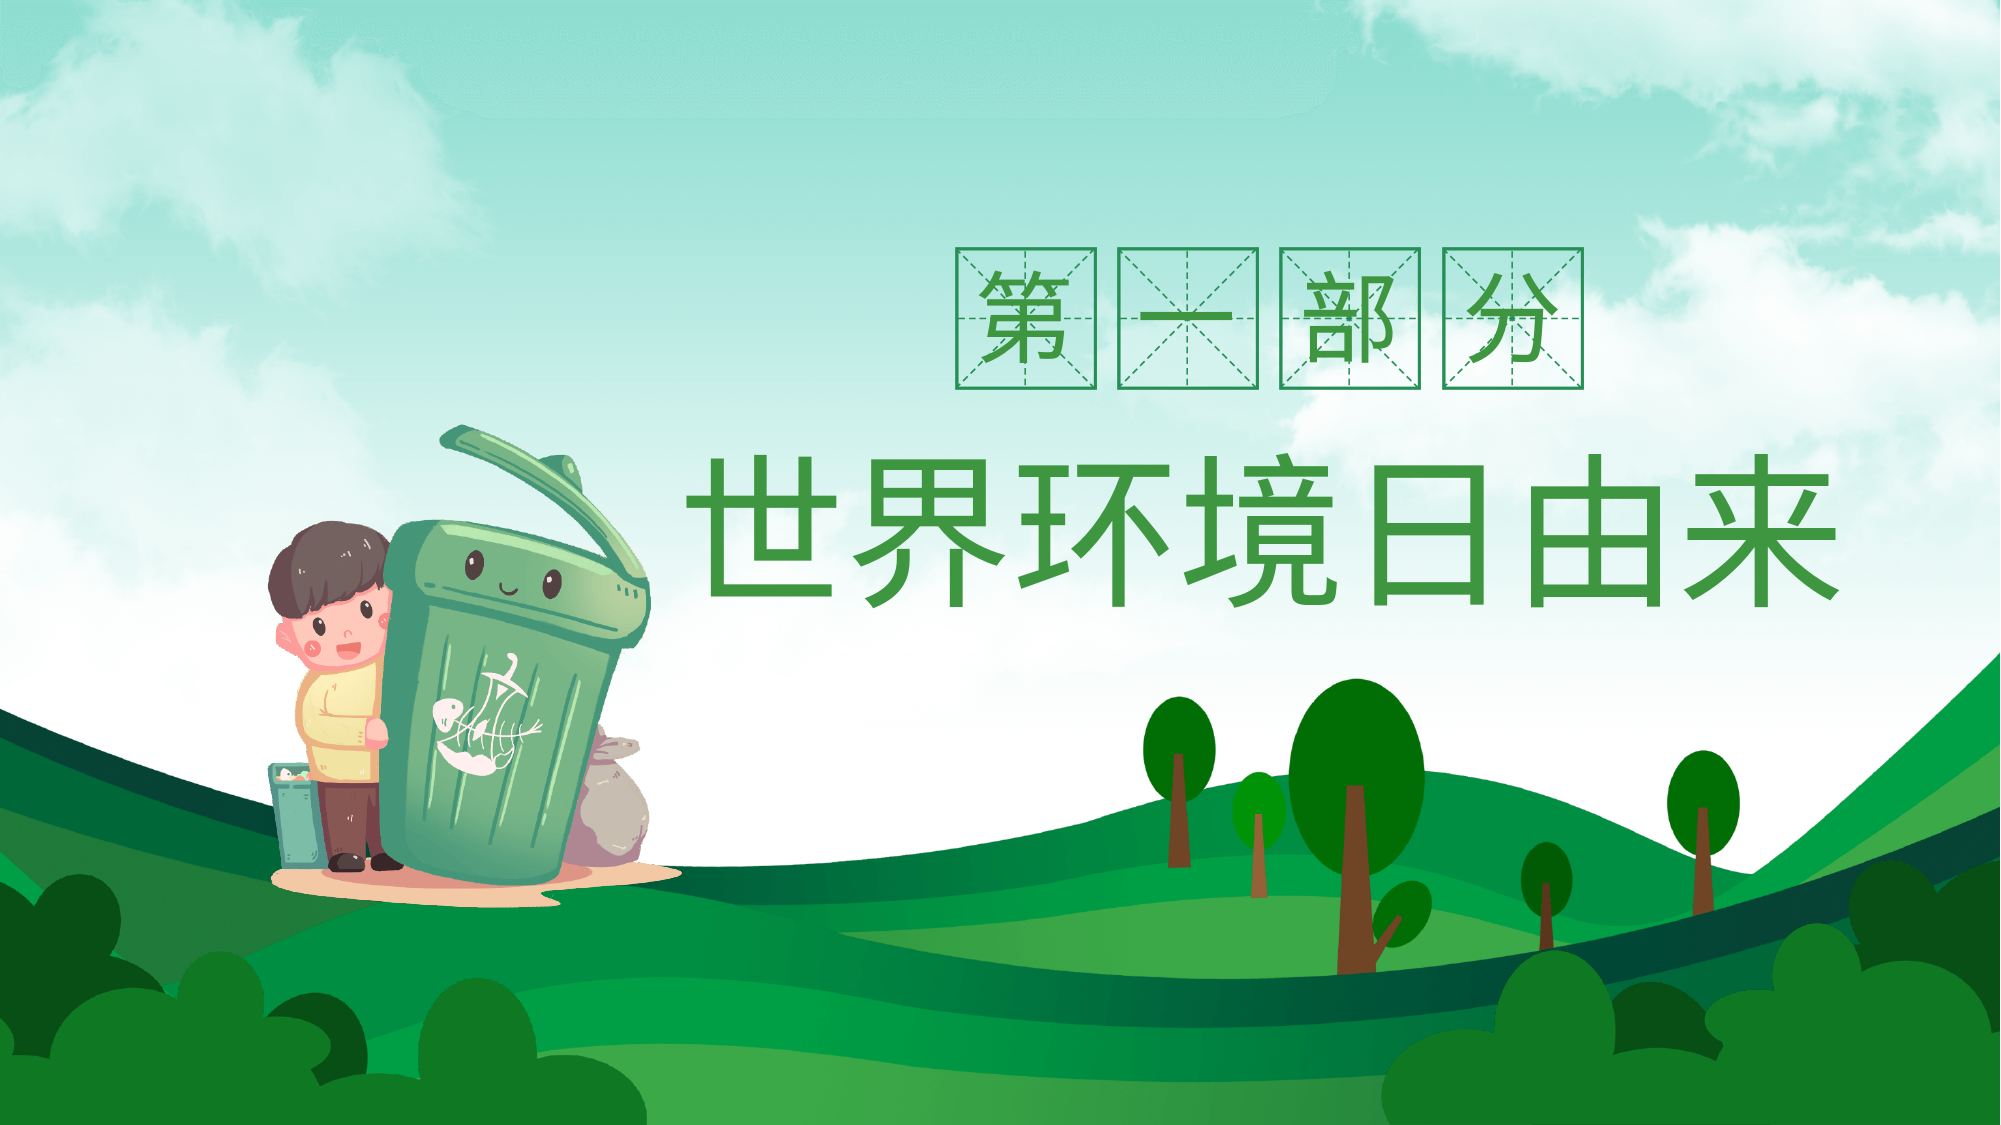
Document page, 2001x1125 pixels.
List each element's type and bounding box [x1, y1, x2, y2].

picture [0, 0, 2000, 1125]
text_box [955, 247, 1584, 390]
